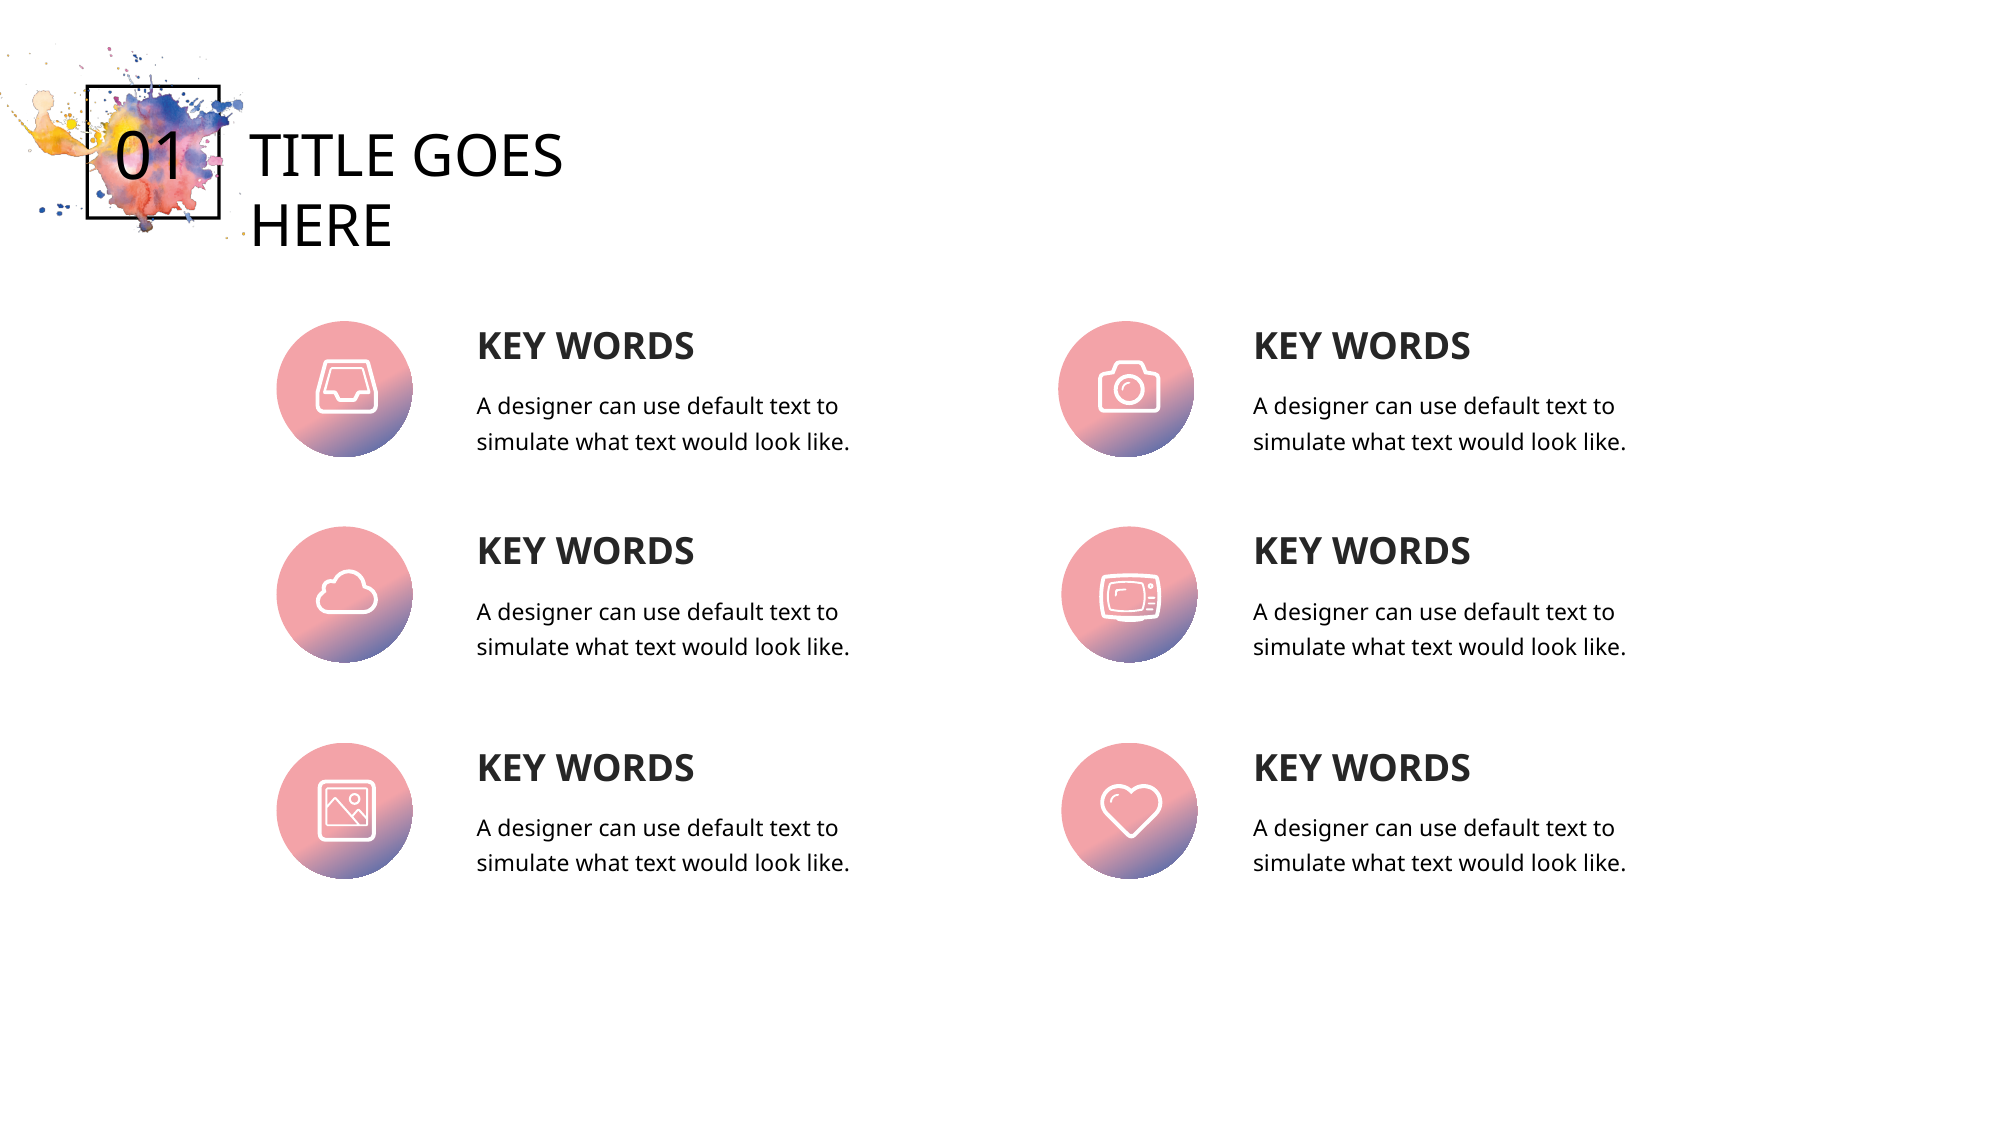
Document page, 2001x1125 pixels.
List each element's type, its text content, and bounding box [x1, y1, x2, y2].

text_box A designer can use default text to simulate what text would look like. [1238, 581, 1711, 668]
text_box [275, 525, 414, 664]
text_box A designer can use default text to simulate what text would look like. [461, 581, 935, 668]
text_box KEY WORDS [461, 519, 935, 580]
text_box A designer can use default text to simulate what text would look like. [461, 797, 935, 884]
text_box KEY WORDS [461, 736, 935, 796]
text_box A designer can use default text to simulate what text would look like. [1238, 797, 1711, 884]
text_box [275, 320, 414, 458]
text_box A designer can use default text to simulate what text would look like. [1238, 376, 1711, 463]
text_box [1098, 782, 1165, 839]
text_box KEY WORDS [1238, 519, 1711, 580]
text_box [315, 569, 378, 615]
text_box KEY WORDS [461, 314, 935, 375]
text_box [1060, 741, 1199, 880]
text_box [1098, 360, 1161, 413]
text_box [1057, 320, 1196, 458]
text_box [1060, 525, 1199, 664]
text_box KEY WORDS [1238, 736, 1711, 796]
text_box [317, 779, 376, 842]
text_box [275, 741, 414, 880]
text_box A designer can use default text to simulate what text would look like. [461, 376, 935, 463]
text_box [315, 359, 378, 414]
text_box KEY WORDS [1238, 314, 1711, 375]
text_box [0, 42, 680, 240]
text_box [1098, 573, 1163, 622]
